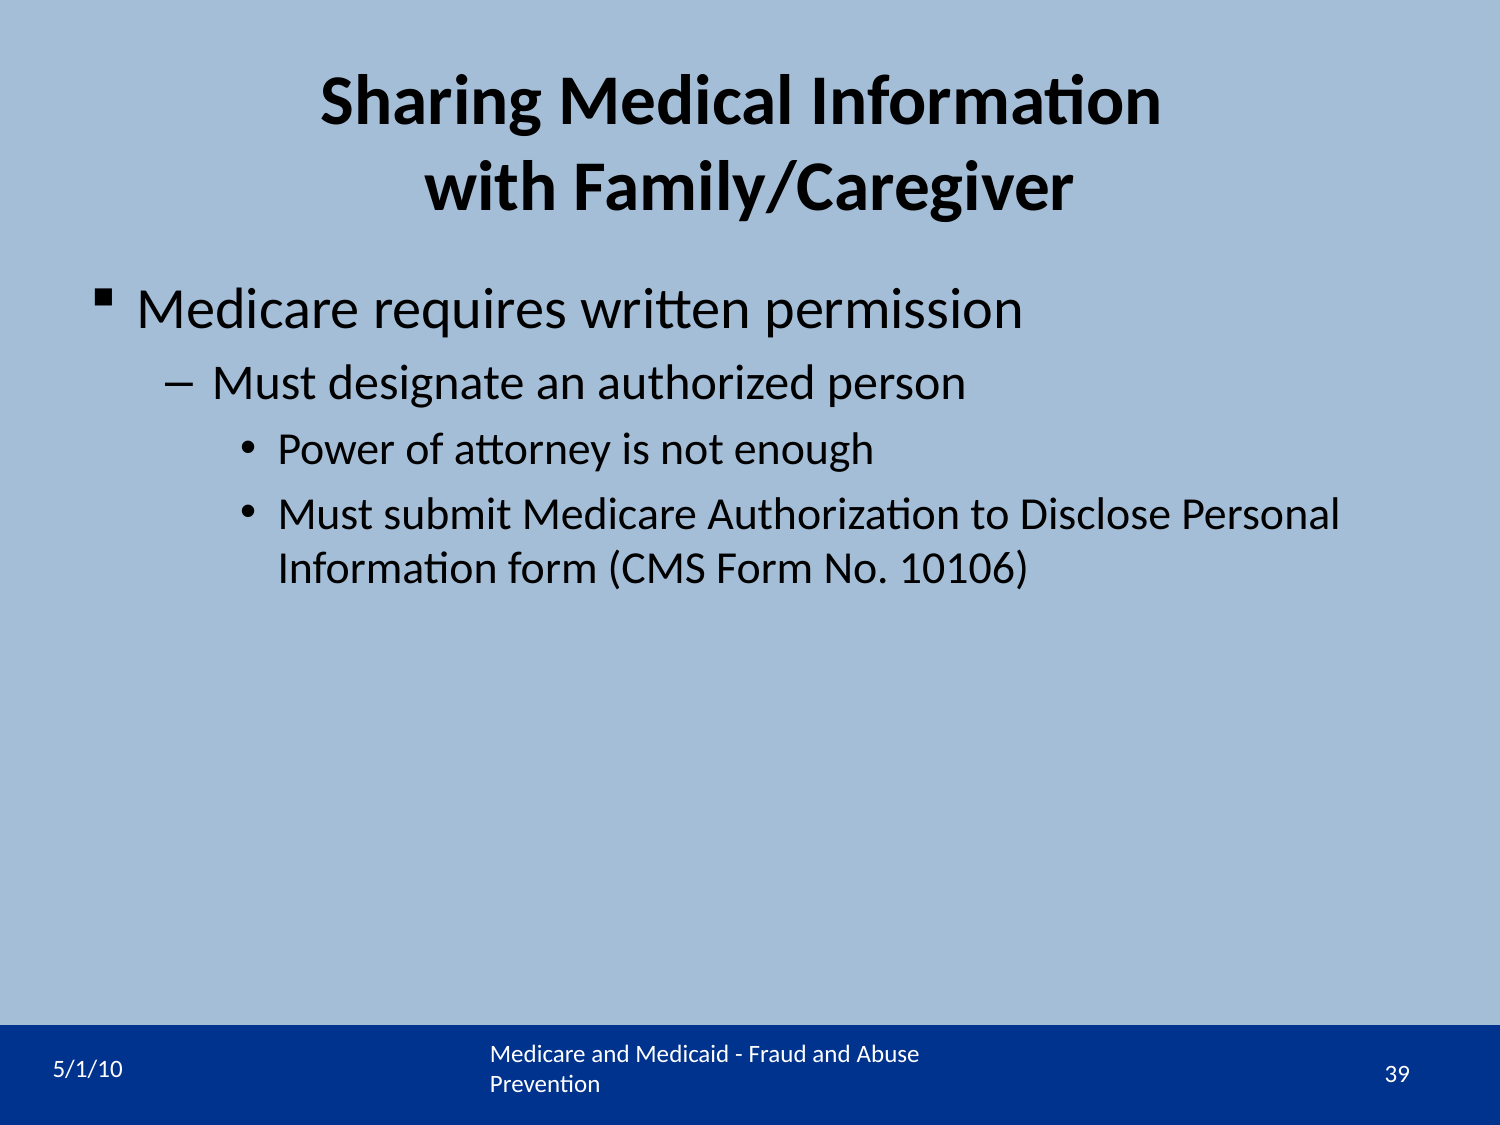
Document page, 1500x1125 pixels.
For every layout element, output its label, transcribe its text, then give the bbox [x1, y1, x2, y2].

list Medicare requires written permission Must designate an authorized person Power of attorney is not enough Must submit Medicare Authorization to Disclose Personal Information form (CMS Form No. 10106) [74, 262, 1426, 1006]
title Sharing Medical Information with Family/Caregiver [74, 44, 1426, 233]
slide_number 39 [1074, 1042, 1425, 1103]
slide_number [37, 1037, 388, 1098]
footer Medicare and Medicaid - Fraud and Abuse Prevention [474, 1037, 938, 1098]
